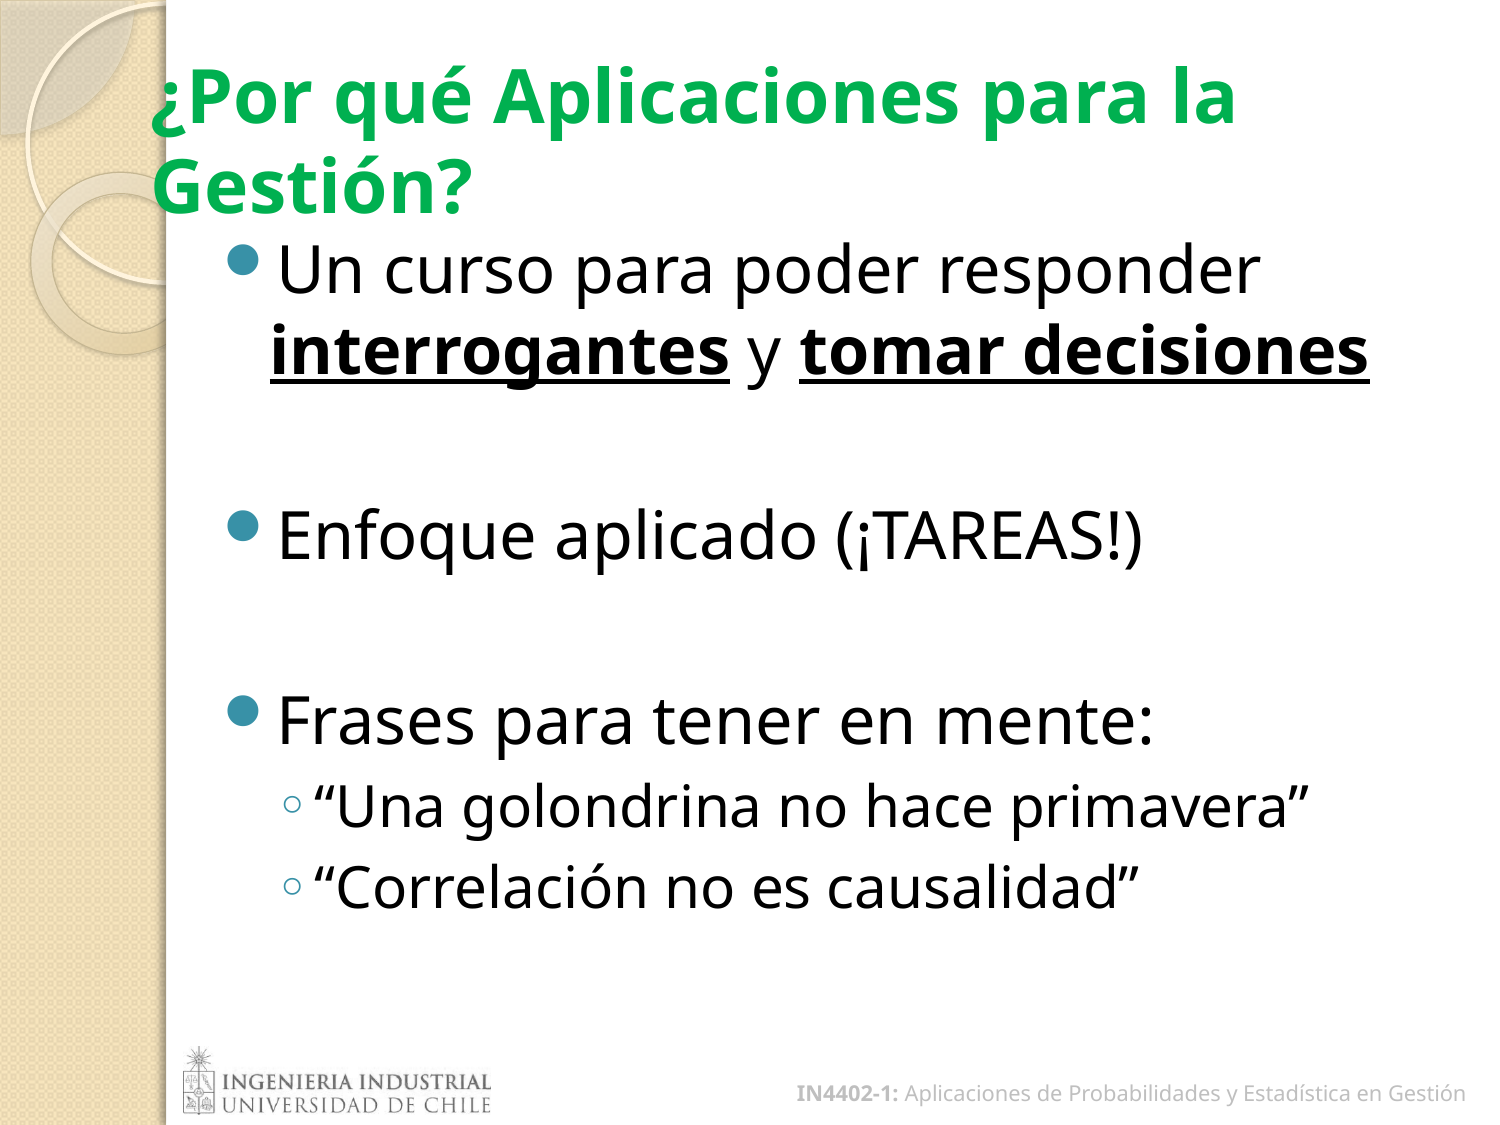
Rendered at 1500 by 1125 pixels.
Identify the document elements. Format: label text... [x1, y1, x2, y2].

picture [183, 1046, 491, 1115]
title ¿Por qué Aplicaciones para la Gestión? [135, 45, 1500, 233]
list Un curso para poder responder interrogantes y tomar decisiones Enfoque aplicado (¡TAREAS!) Frases para tener en mente: “Una golondrina no hace primavera” “Correlación no es causalidad” [194, 219, 1425, 1008]
